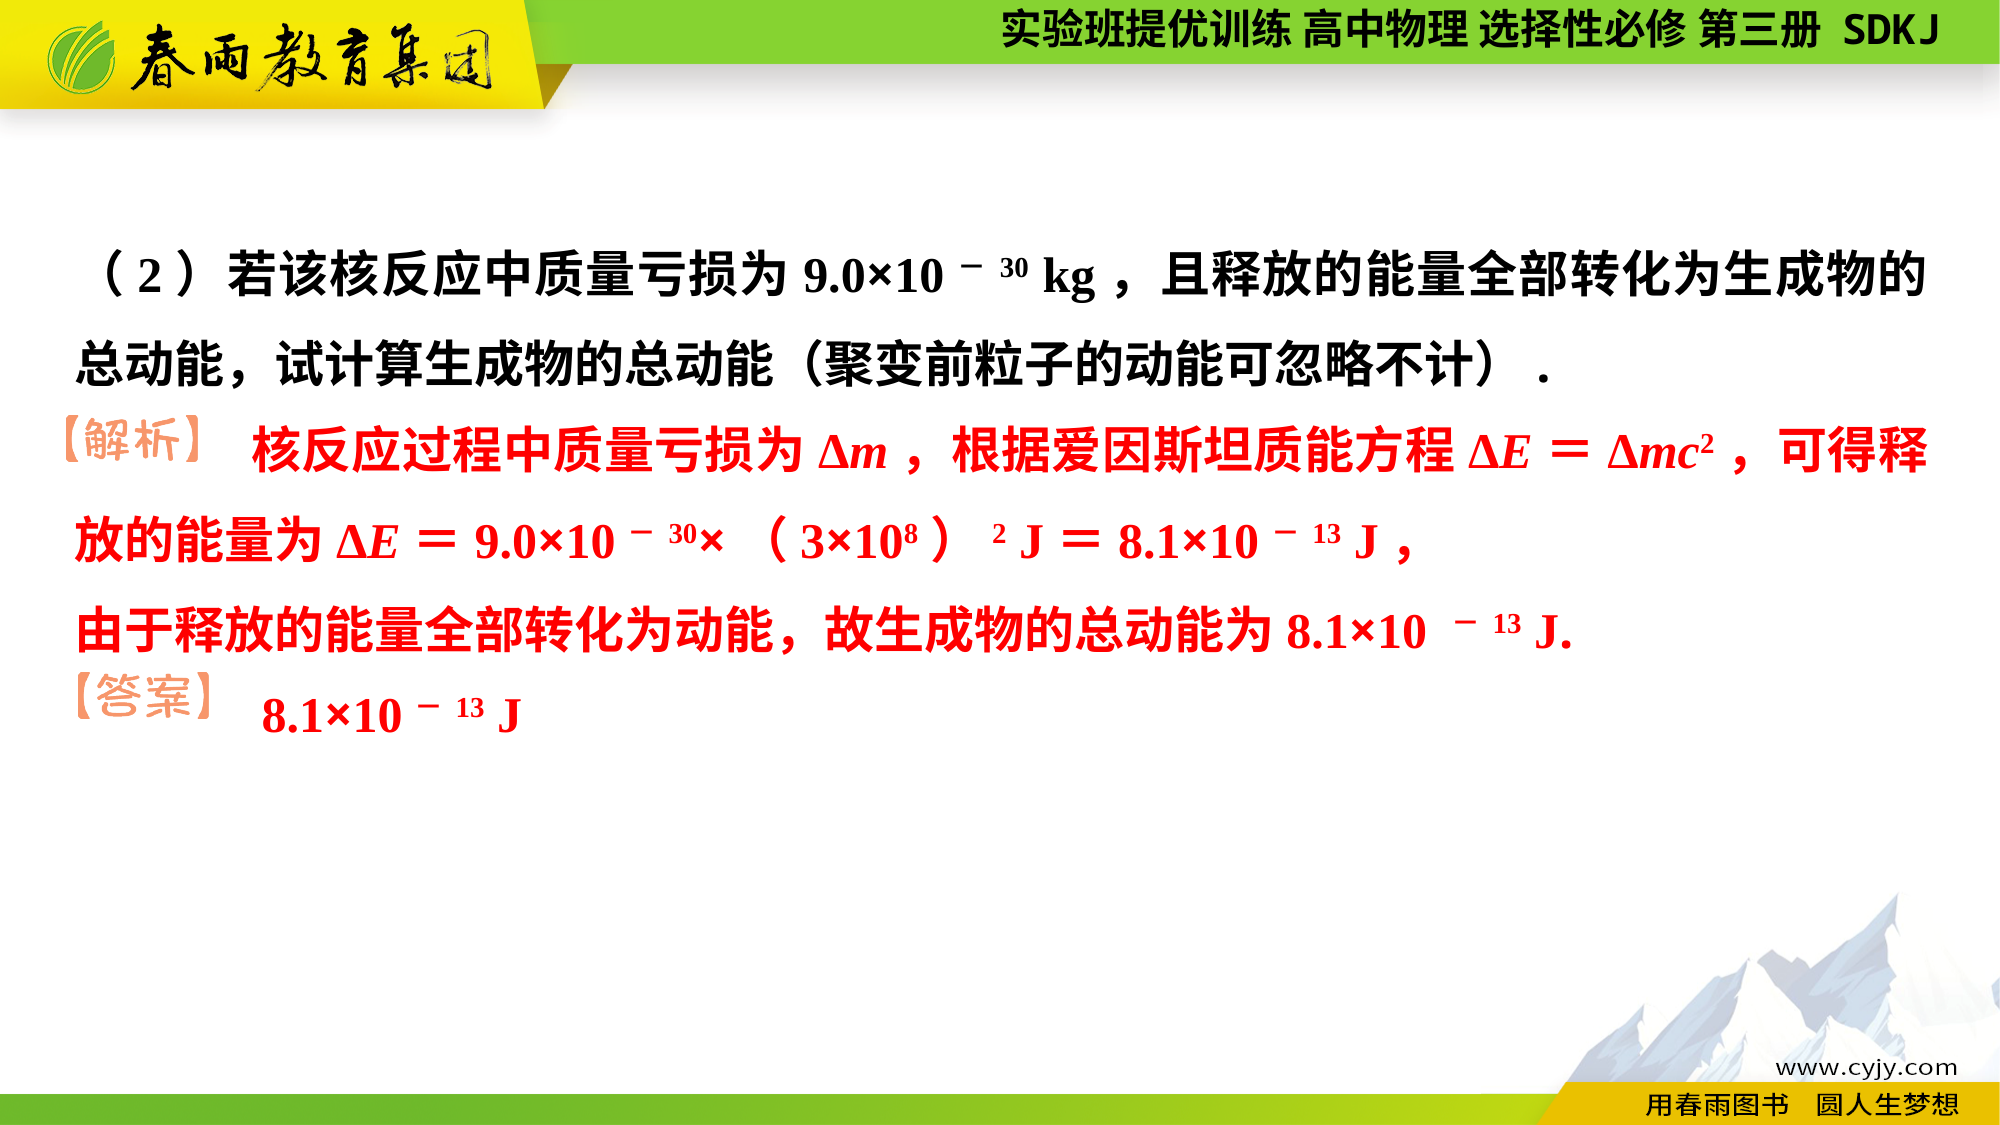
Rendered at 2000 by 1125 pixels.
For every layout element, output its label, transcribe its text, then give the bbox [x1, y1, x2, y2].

picture [0, 0, 2000, 1125]
text_box 8.1×10－13 J [59, 645, 1944, 751]
list （2）若该核反应中质量亏损为9.0×10－30 kg，且释放的能量全部转化为生成物的总动能，试计算生成物的总动能（聚变前粒子的动能可忽略不计）. [59, 205, 1944, 381]
text_box 核反应过程中质量亏损为Δm，根据爱因斯坦质能方程ΔE＝Δmc2，可得释放的能量为ΔE＝9.0×10－30×（3×108）2 J＝8.1×10－13 J， 由于释放的能量全部转化为动能，故生成物的总动能为8.1×10 －13 J. [59, 381, 1944, 645]
